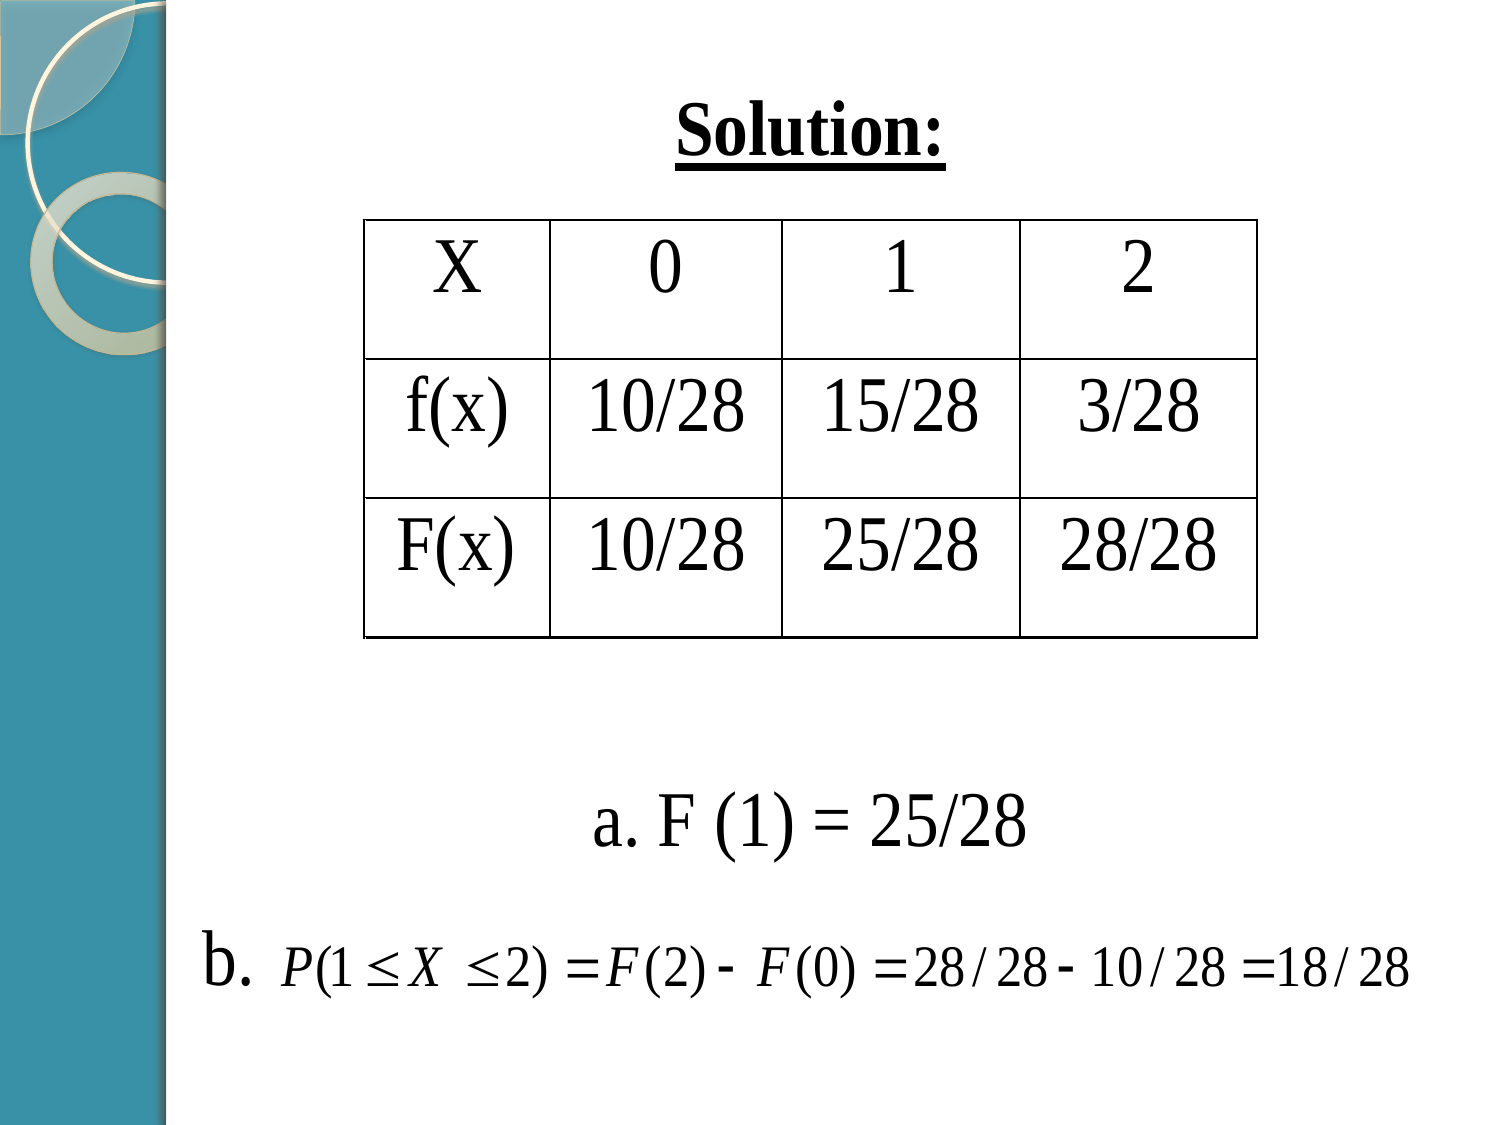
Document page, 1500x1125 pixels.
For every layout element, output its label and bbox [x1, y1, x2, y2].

text_box [0, 81, 1500, 1055]
